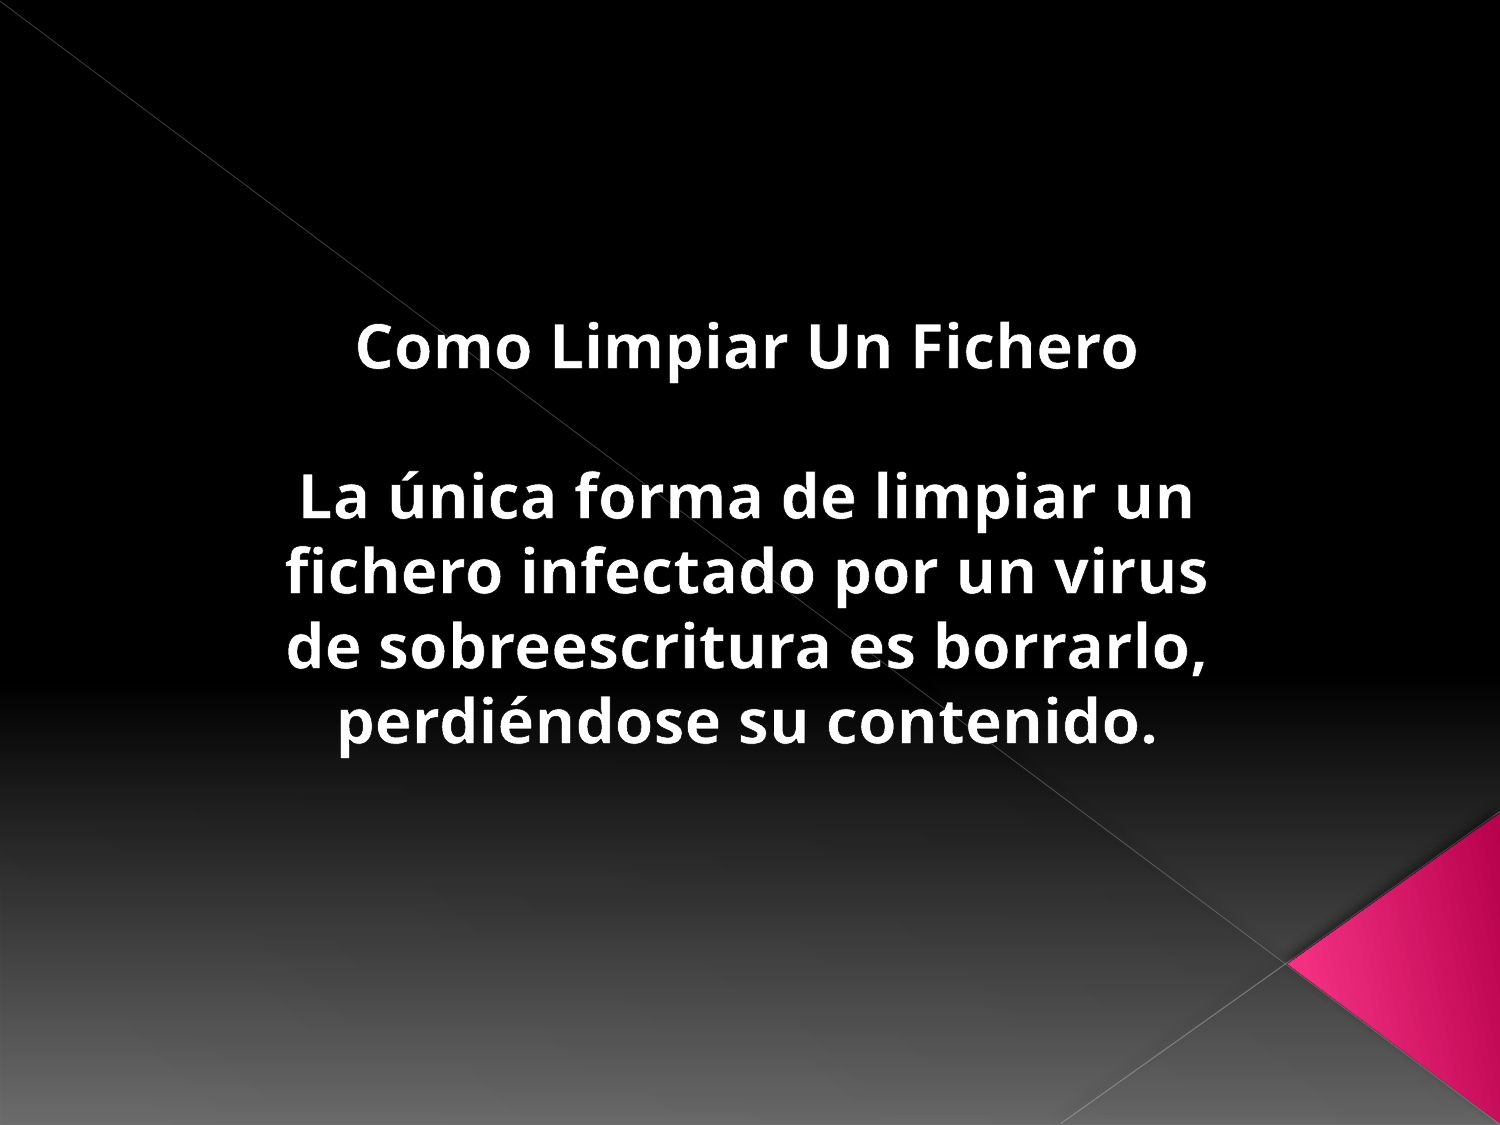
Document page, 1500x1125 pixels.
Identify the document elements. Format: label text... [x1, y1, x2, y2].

subtitle Como Limpiar Un Fichero La única forma de limpiar un fichero infectado por un virus de sobreescritura es borrarlo, perdiéndose su contenido. [225, 149, 1275, 925]
